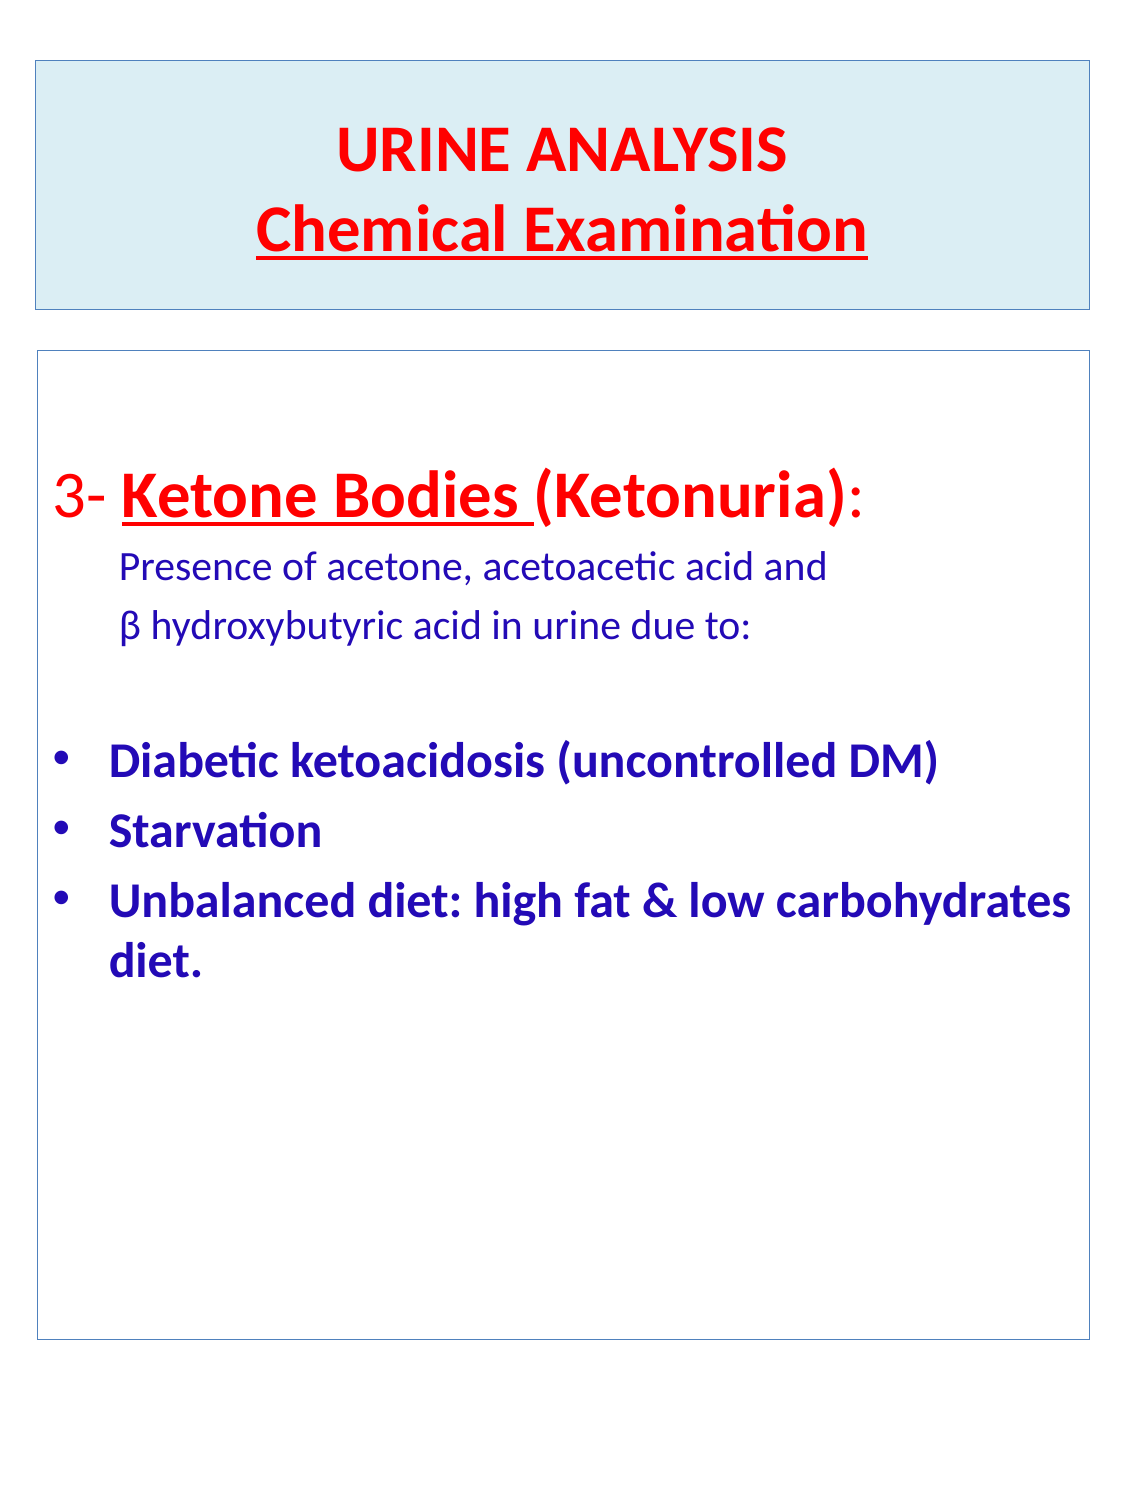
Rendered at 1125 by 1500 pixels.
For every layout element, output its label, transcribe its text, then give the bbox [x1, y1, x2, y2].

title URINE ANALYSIS Chemical Examination [35, 60, 1090, 310]
list 3- Ketone Bodies (Ketonuria): Presence of acetone, acetoacetic acid and β hydroxybutyric acid in urine due to: Diabetic ketoacidosis (uncontrolled DM) Starvation Unbalanced diet: high fat & low carbohydrates diet. [37, 350, 1090, 1340]
